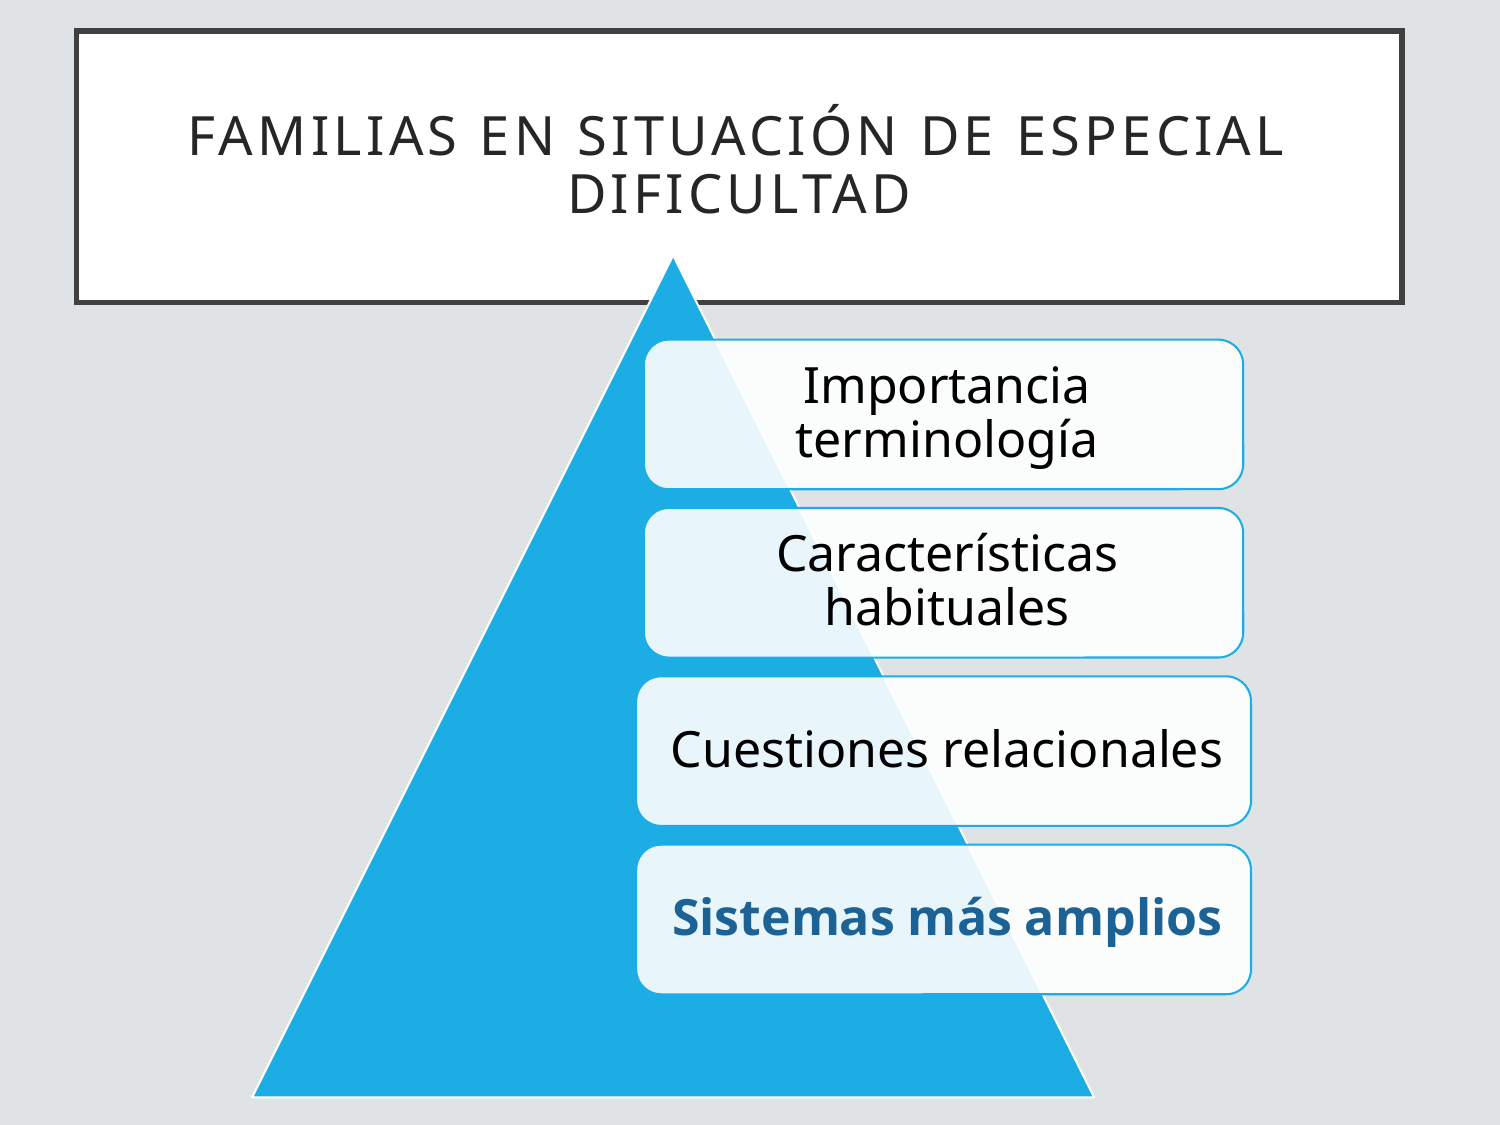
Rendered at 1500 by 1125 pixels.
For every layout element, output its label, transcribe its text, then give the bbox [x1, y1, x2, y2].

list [41, 255, 1459, 1098]
title Familias en situación de especial dificultad [74, 28, 1405, 255]
